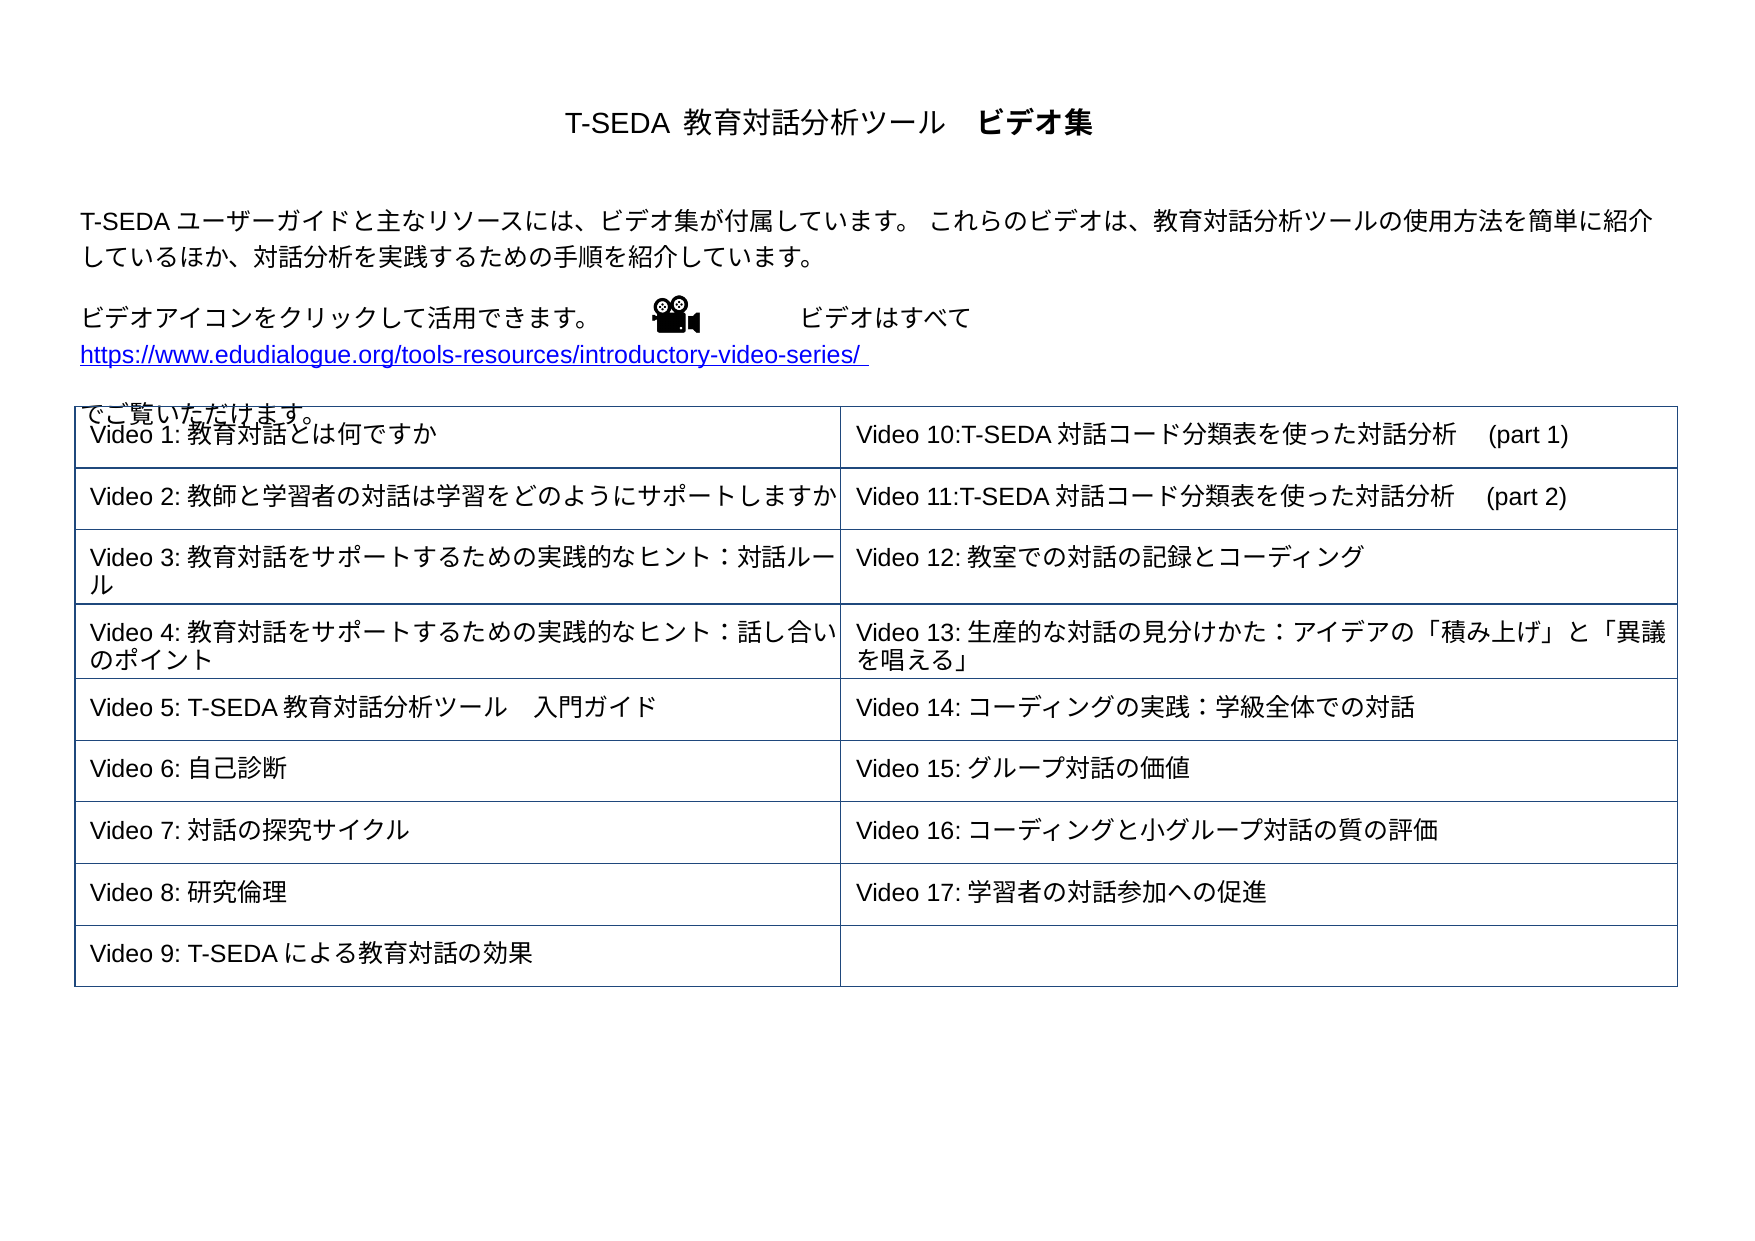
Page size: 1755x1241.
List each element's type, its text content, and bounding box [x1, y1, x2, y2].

table_cell [841, 926, 1677, 986]
table_cell Video 15:グループ対話の価値 [841, 741, 1677, 801]
table_cell Video 7:対話の探究サイクル [76, 802, 840, 863]
table_cell Video 6:自己診断 [76, 741, 840, 801]
table_header Video 1:教育対話とは何ですか [76, 407, 840, 467]
table_cell Video 17:学習者の対話参加への促進 [841, 864, 1677, 925]
table_cell Video 5: T-SEDA教育対話分析ツール 入門ガイド [76, 679, 840, 740]
table_cell Video 14:コーディングの実践：学級全体での対話 [841, 679, 1677, 740]
table_cell Video 8:研究倫理 [76, 864, 840, 925]
text_box T-SEDA 教育対話分析ツール ビデオ集 T-SEDAユーザーガイドと主なリソースには、ビデオ集が付属しています。 これらのビデオは、教育対話分析ツールの使用方法を簡単に紹介しているほか、対話分析を実践するための手順を紹介しています。 ビデオアイコンをクリックして活用できます。 ビデオはすべて https://www.edudialogue.org/tools-resources/introductory-video-series/ でご覧いただけます。 [77, 102, 1674, 406]
table_cell Video 4:教育対話をサポートするための実践的なヒント：話し合いのポイント [76, 605, 840, 678]
table_cell Video 12:教室での対話の記録とコーディング [841, 530, 1677, 603]
picture [651, 295, 701, 333]
table_cell Video 16:コーディングと小グループ対話の質の評価 [841, 802, 1677, 863]
table_cell Video 13:生産的な対話の見分けかた：アイデアの「積み上げ」と「異議を唱える」 [841, 605, 1677, 678]
table_header Video 10:T-SEDA対話コード分類表を使った対話分析 (part 1) [841, 407, 1677, 467]
table_cell Video 2:教師と学習者の対話は学習をどのようにサポートしますか [76, 469, 840, 529]
table_cell Video 3:教育対話をサポートするための実践的なヒント：対話ルール [76, 530, 840, 603]
table_cell Video 9: T-SEDAによる教育対話の効果 [76, 926, 840, 986]
table_cell Video 11:T-SEDA対話コード分類表を使った対話分析 (part 2) [841, 469, 1677, 529]
